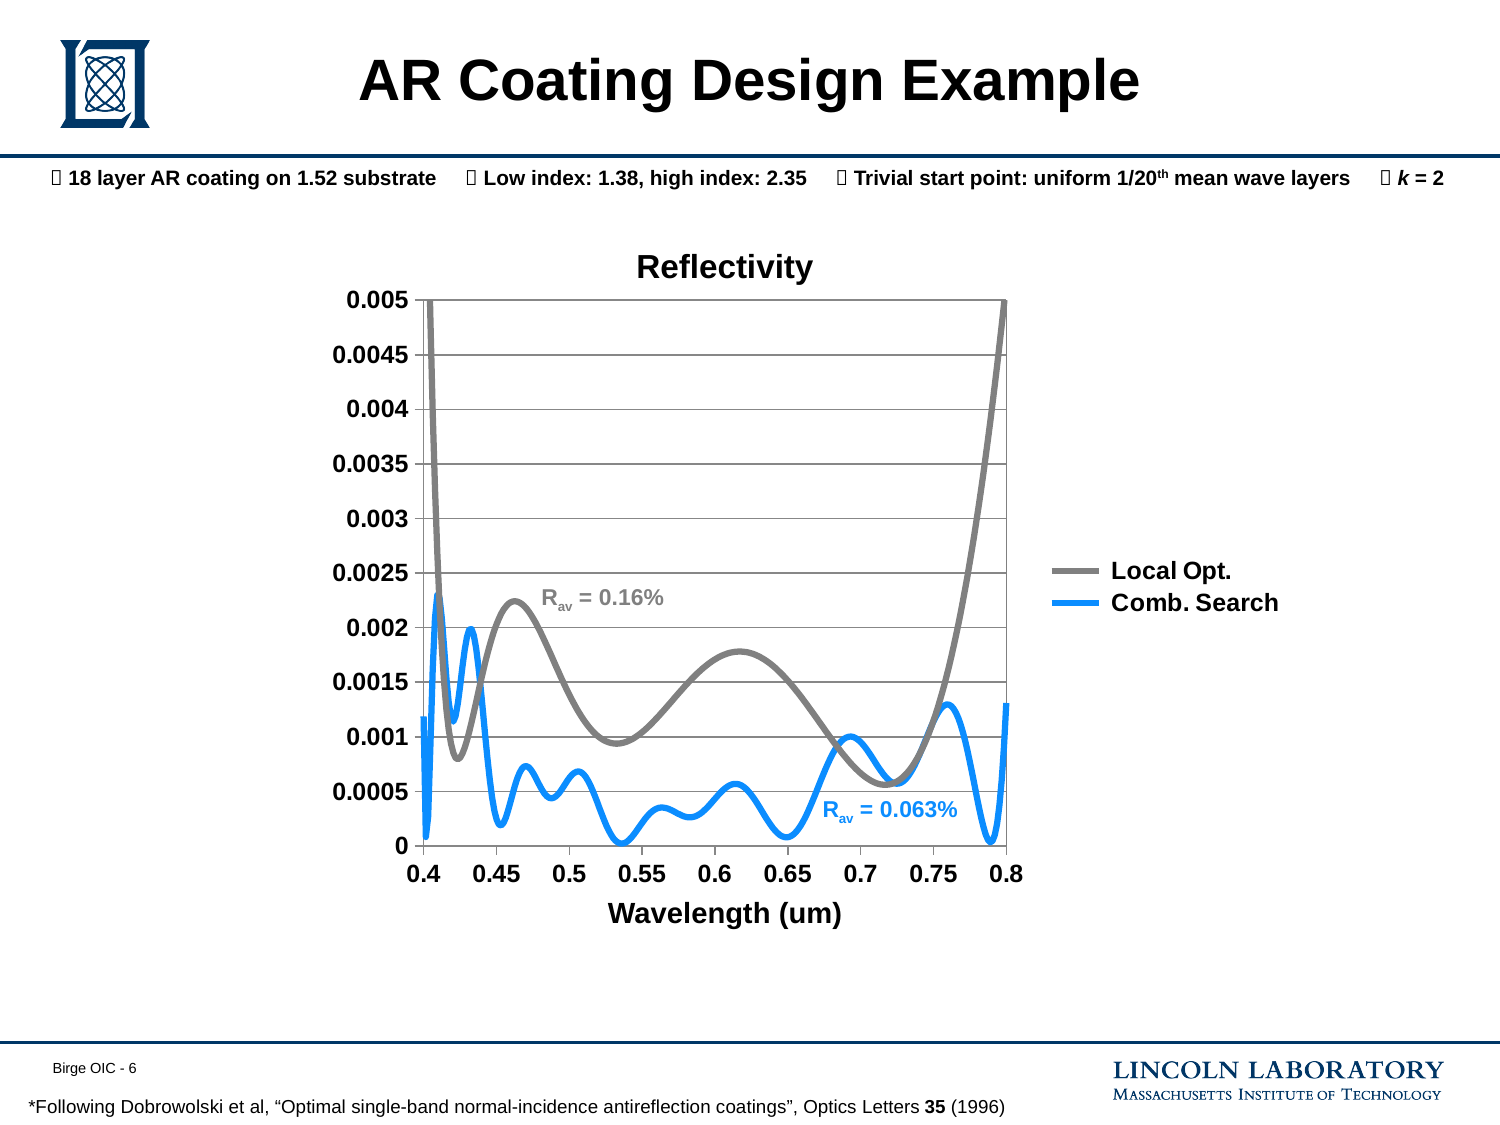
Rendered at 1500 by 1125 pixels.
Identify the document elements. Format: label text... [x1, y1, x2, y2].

text_box Wavelength (um) [375, 909, 1075, 937]
text_box *Following Dobrowolski et al, “Optimal single-band normal-incidence antireflection coatings”, Optics Letters 35 (1996) [13, 1087, 1026, 1125]
text_box Reflectivity [375, 237, 1075, 272]
picture [1111, 1061, 1444, 1100]
picture [60, 40, 150, 128]
title AR Coating Design Example [154, 16, 1346, 151]
chart [312, 274, 1301, 901]
text_box  18 layer AR coating on 1.52 substrate  Low index: 1.38, high index: 2.35  Trivial start point: uniform 1/20th mean wave layers  k = 2 [0, 157, 1500, 197]
